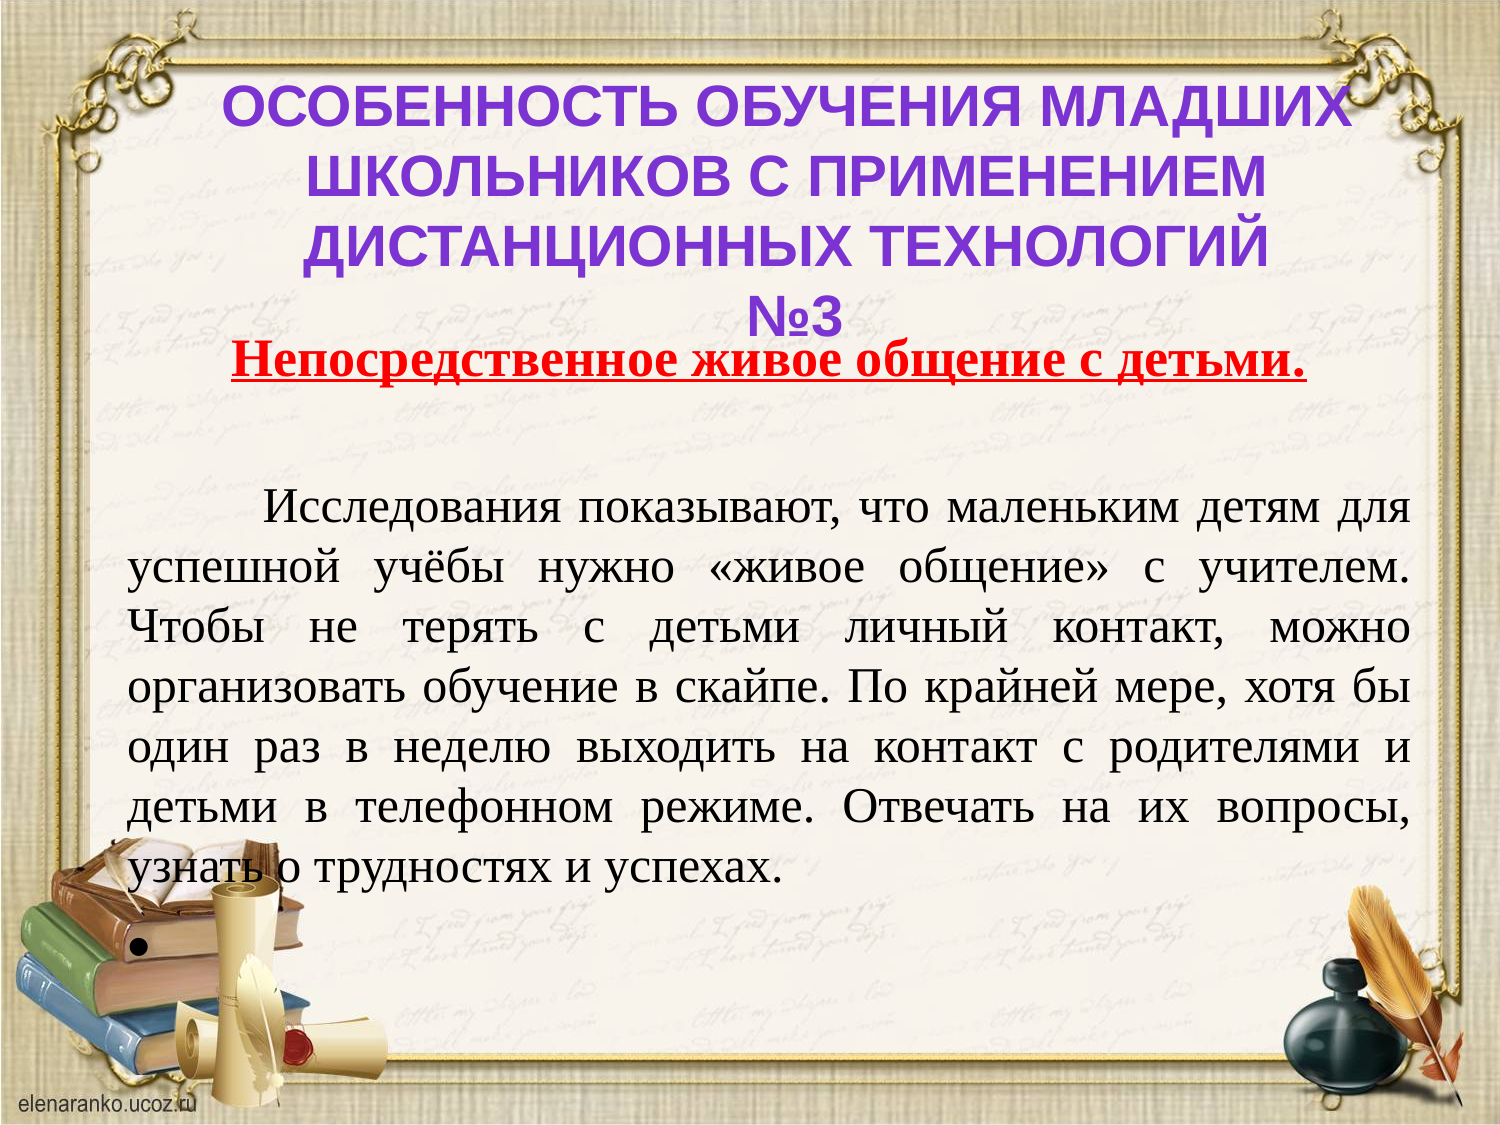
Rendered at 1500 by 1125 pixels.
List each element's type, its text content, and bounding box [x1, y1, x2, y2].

picture [0, 0, 1500, 1125]
title Особенность обучения младших школьников с применением дистанционных технологий №3 [112, 149, 1463, 337]
list Непосредственное живое общение с детьми. Исследования показывают, что маленьким детям для успешной учёбы нужно «живое общение» с учителем. Чтобы не терять с детьми личный контакт, можно организовать обучение в скайпе. По крайней мере, хотя бы один раз в неделю выходить на контакт с родителями и детьми в телефонном режиме. Отвечать на их вопросы, узнать о трудностях и успехах. [112, 314, 1427, 1057]
